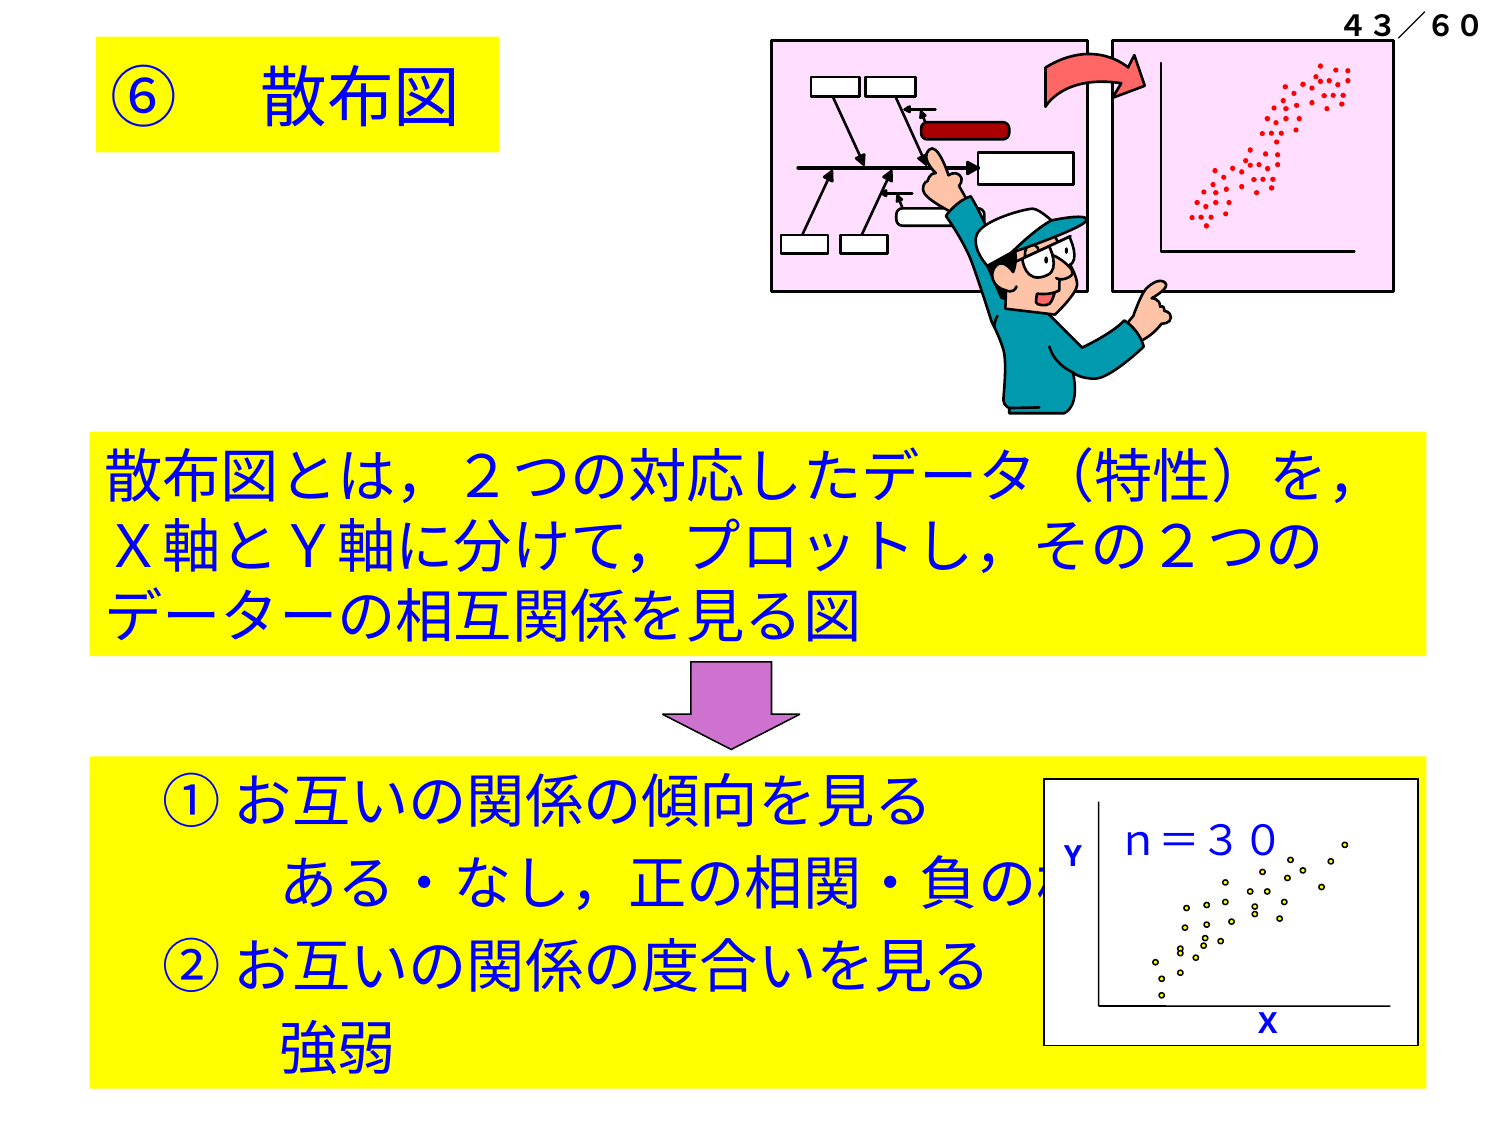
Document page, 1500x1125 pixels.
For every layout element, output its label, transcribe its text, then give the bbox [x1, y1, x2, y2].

text_box [662, 661, 800, 750]
title ⑥ 散布図 [95, 36, 500, 153]
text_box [89, 756, 1427, 1093]
text_box ４３／６０ [1324, 0, 1500, 85]
picture [768, 34, 1396, 416]
text_box 散布図とは，２つの対応したデータ（特性）を，Ｘ軸とＹ軸に分けて，プロットし，その２つのデーターの相互関係を見る図 [89, 431, 1427, 657]
